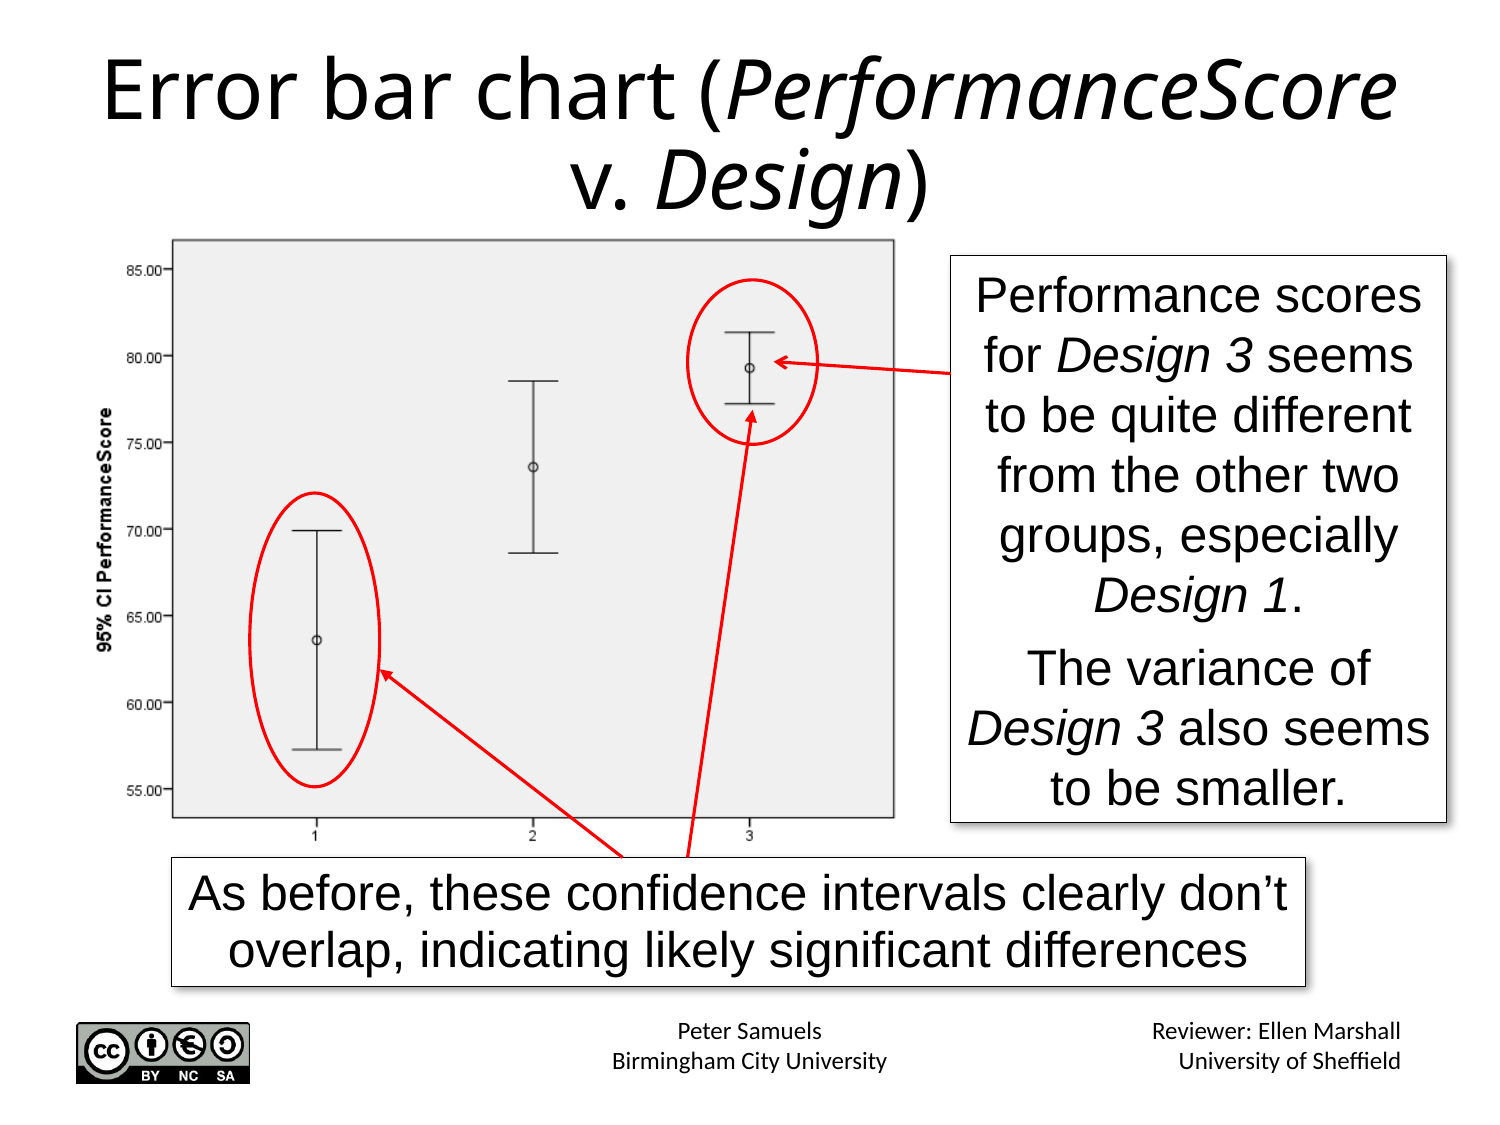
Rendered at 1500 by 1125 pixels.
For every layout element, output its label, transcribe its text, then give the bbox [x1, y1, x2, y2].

picture [76, 1022, 251, 1084]
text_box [379, 669, 623, 858]
title Error bar chart (PerformanceScore v. Design) [75, 30, 1425, 244]
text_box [687, 444, 753, 858]
text_box Performance scores for Design 3 seems to be quite different from the other two groups, especially Design 1. The variance of Design 3 also seems to be smaller. [950, 255, 1447, 823]
picture [73, 231, 905, 898]
text_box Reviewer: Ellen Marshall University of Sheffield [1038, 1007, 1417, 1083]
text_box As before, these confidence intervals clearly don’t overlap, indicating likely significant differences [171, 857, 1306, 987]
text_box Peter Samuels Birmingham City University [549, 1007, 951, 1083]
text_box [773, 361, 951, 374]
